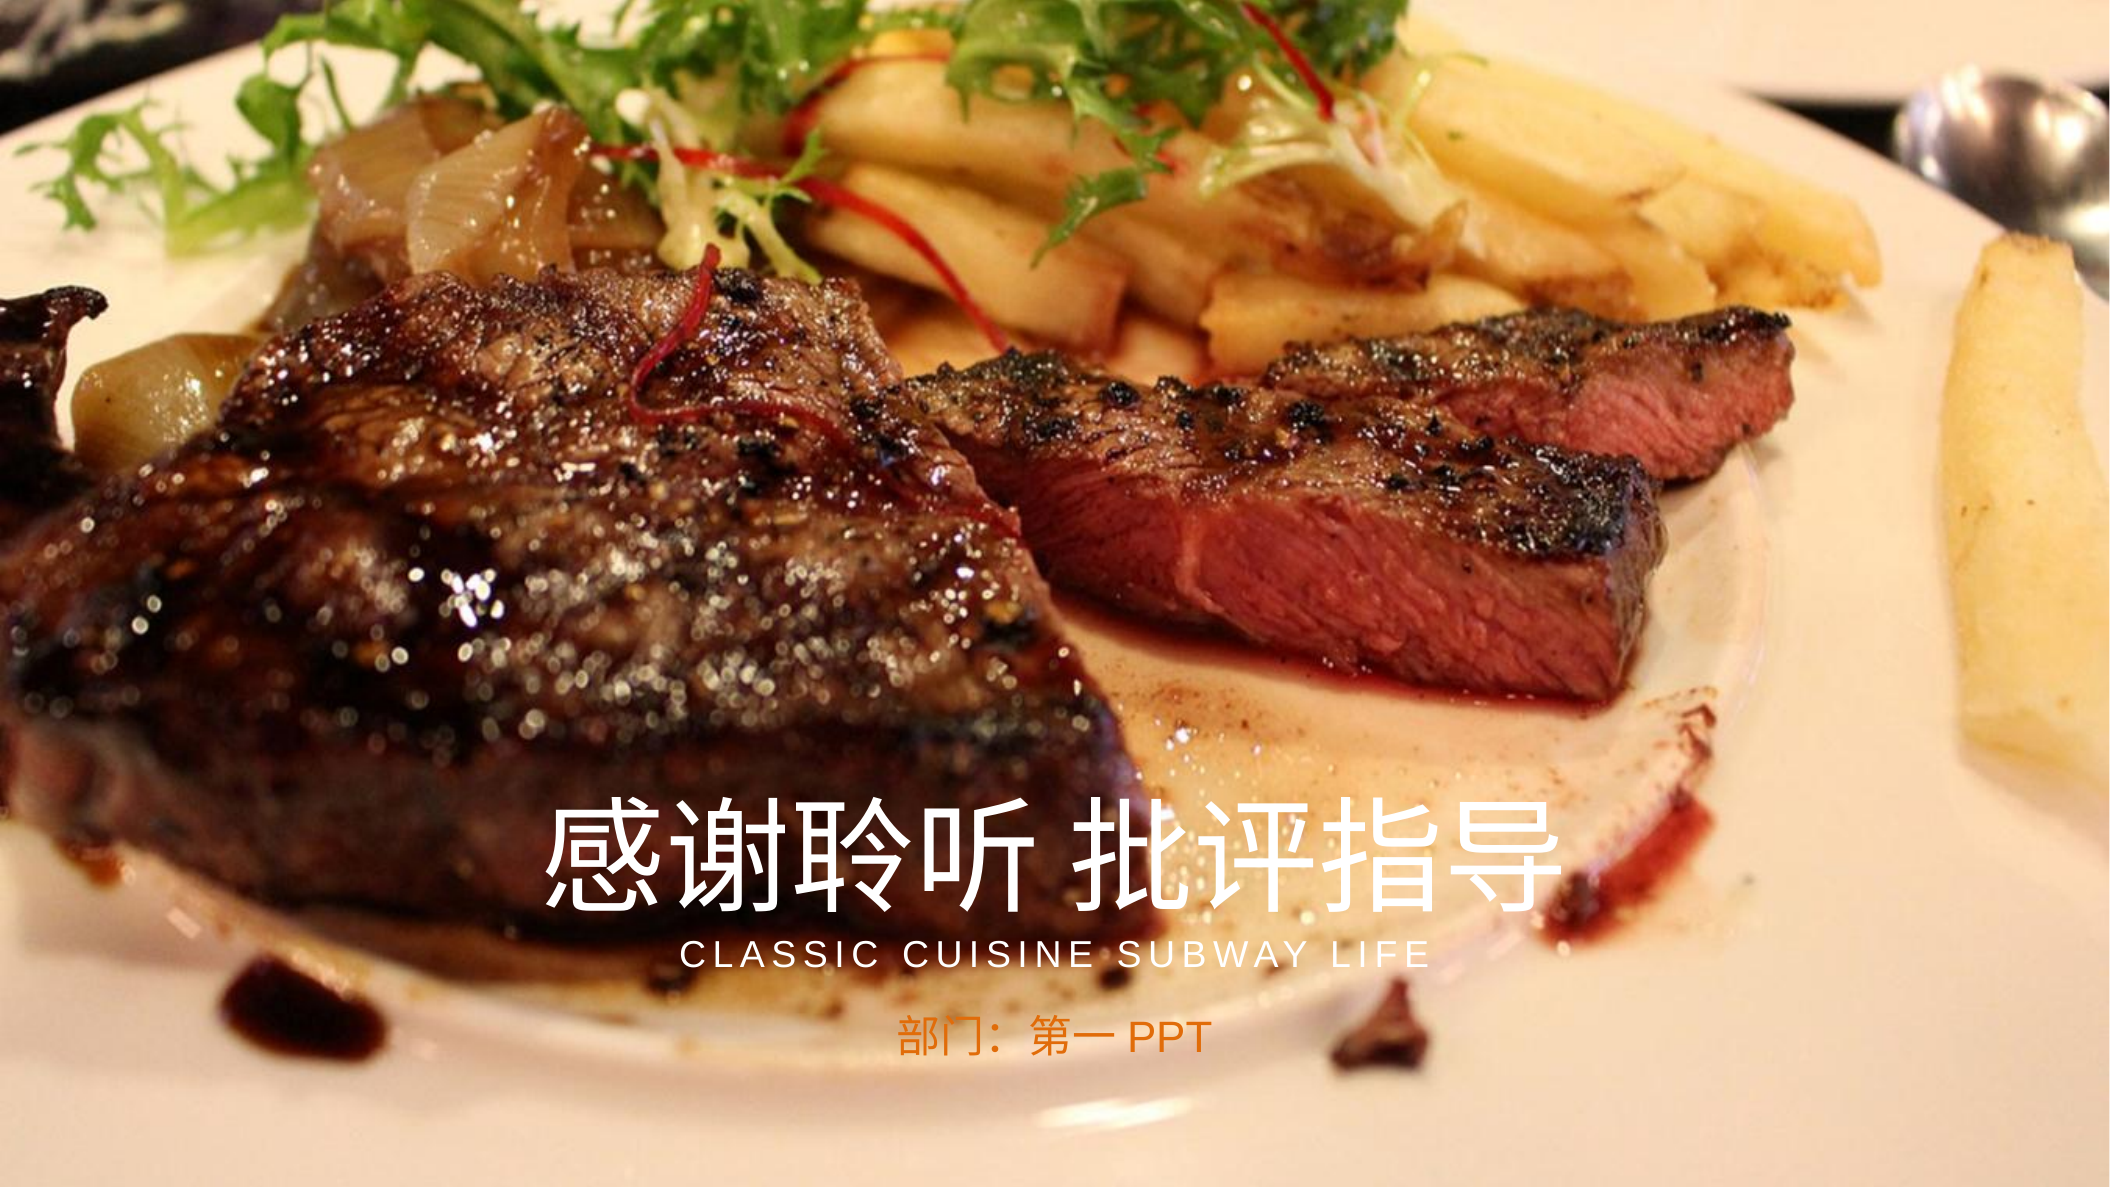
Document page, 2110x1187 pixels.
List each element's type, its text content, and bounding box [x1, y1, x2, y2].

text_box CLASSIC CUISINE SUBWAY LIFE [660, 936, 1450, 983]
text_box 部门：第一PPT [703, 985, 1406, 1070]
text_box [0, 0, 2110, 1187]
text_box 感谢聆听 批评指导 [490, 770, 1619, 936]
